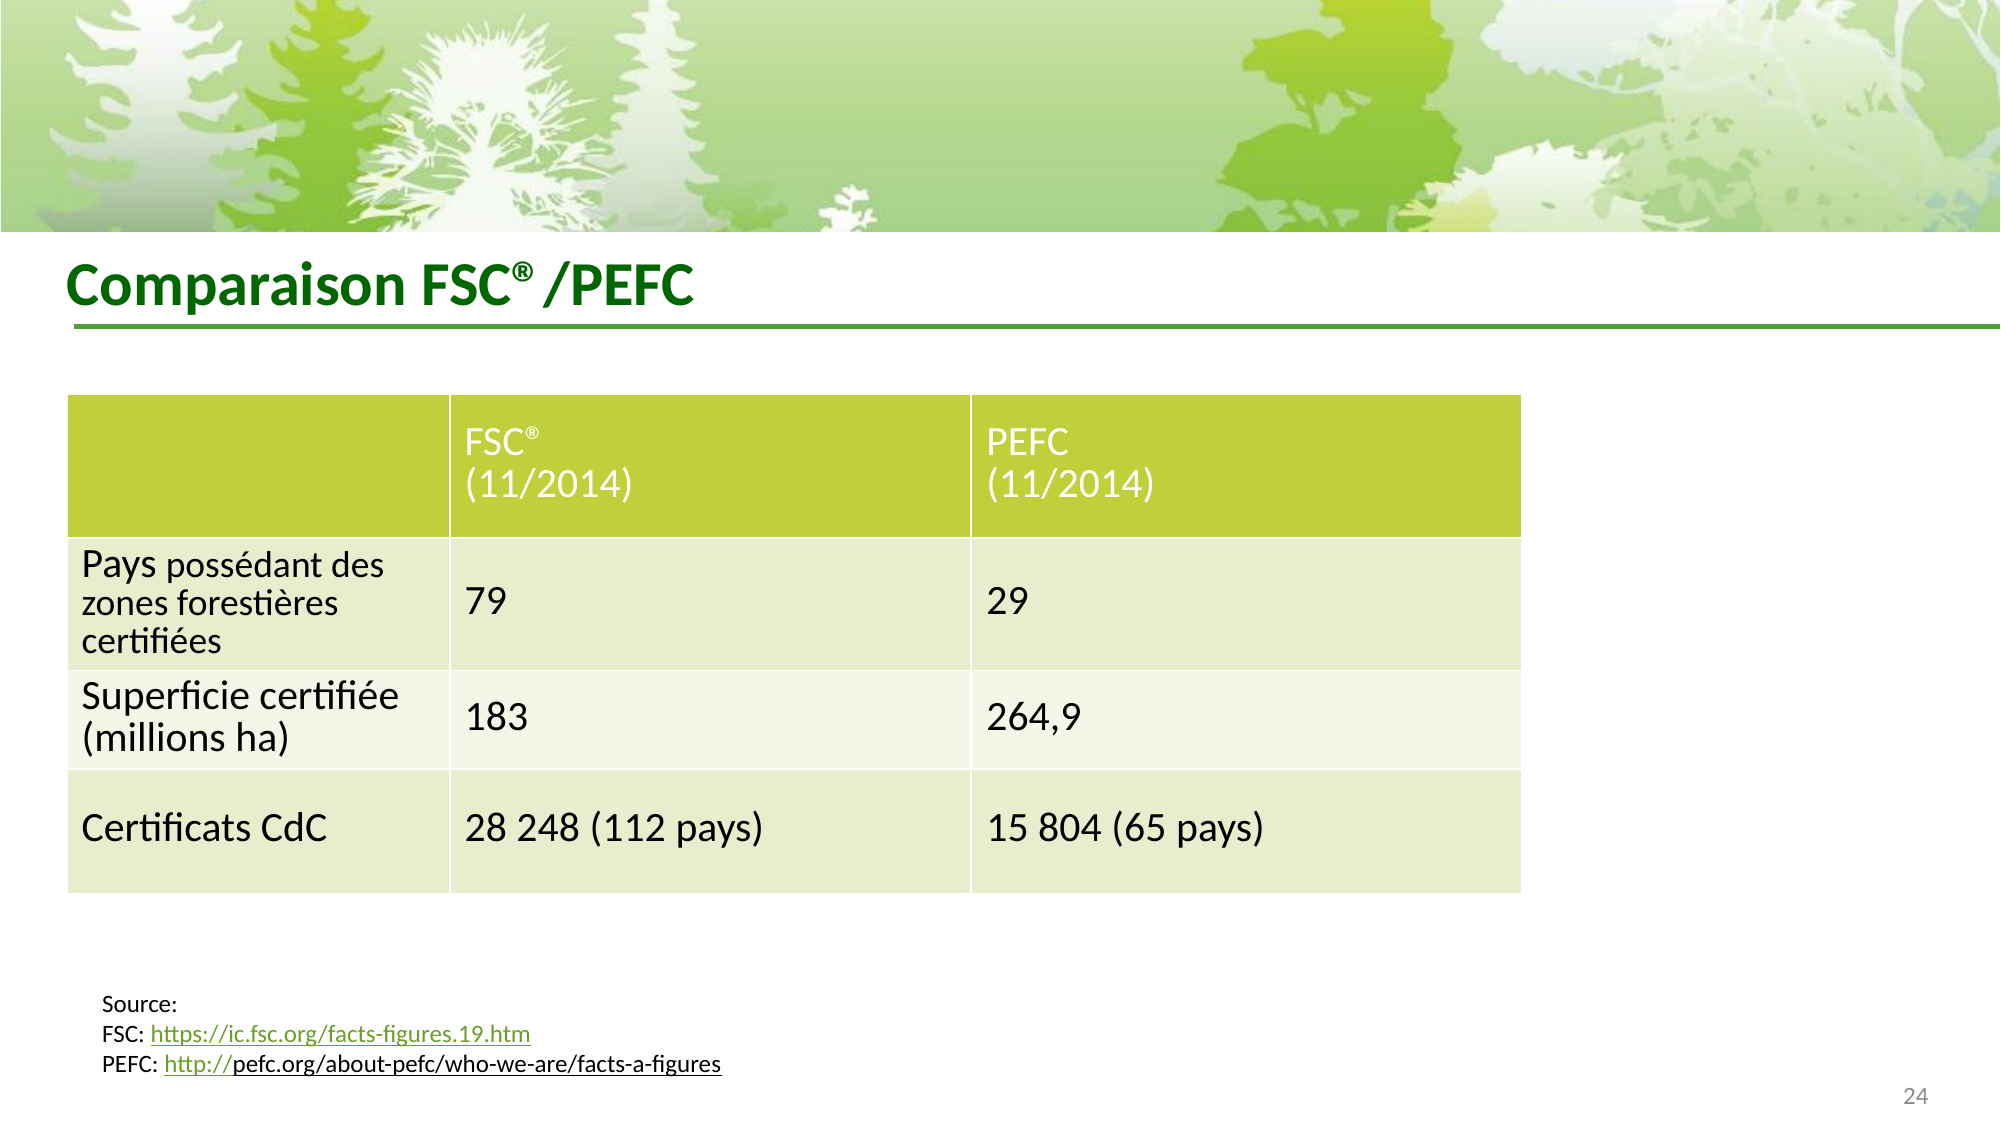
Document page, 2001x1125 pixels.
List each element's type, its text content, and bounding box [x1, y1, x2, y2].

text_box Source: FSC: https://ic.fsc.org/facts-figures.19.htm PEFC: http://pefc.org/about-pefc/who-we-are/facts-a-figures [87, 980, 1362, 1086]
table_cell 28 248 (112 pays) [451, 770, 970, 893]
table_header PEFC (11/2014) [972, 395, 1521, 537]
table_cell 264,9 [972, 671, 1521, 768]
table_cell Pays possédant des zones forestières certifiées [68, 539, 449, 670]
slide_number 24 [1493, 1065, 1944, 1125]
table_header [68, 395, 449, 537]
title Comparaison FSC®/PEFC [51, 191, 1402, 379]
picture [0, 0, 2000, 232]
table_cell Superficie certifiée (millions ha) [68, 671, 449, 768]
table_cell 183 [451, 671, 970, 768]
table_cell 79 [451, 539, 970, 670]
table_cell Certificats CdC [68, 770, 449, 893]
table_cell 29 [972, 539, 1521, 670]
table_header FSC® (11/2014) [451, 395, 970, 537]
table_cell 15 804 (65 pays) [972, 770, 1521, 893]
